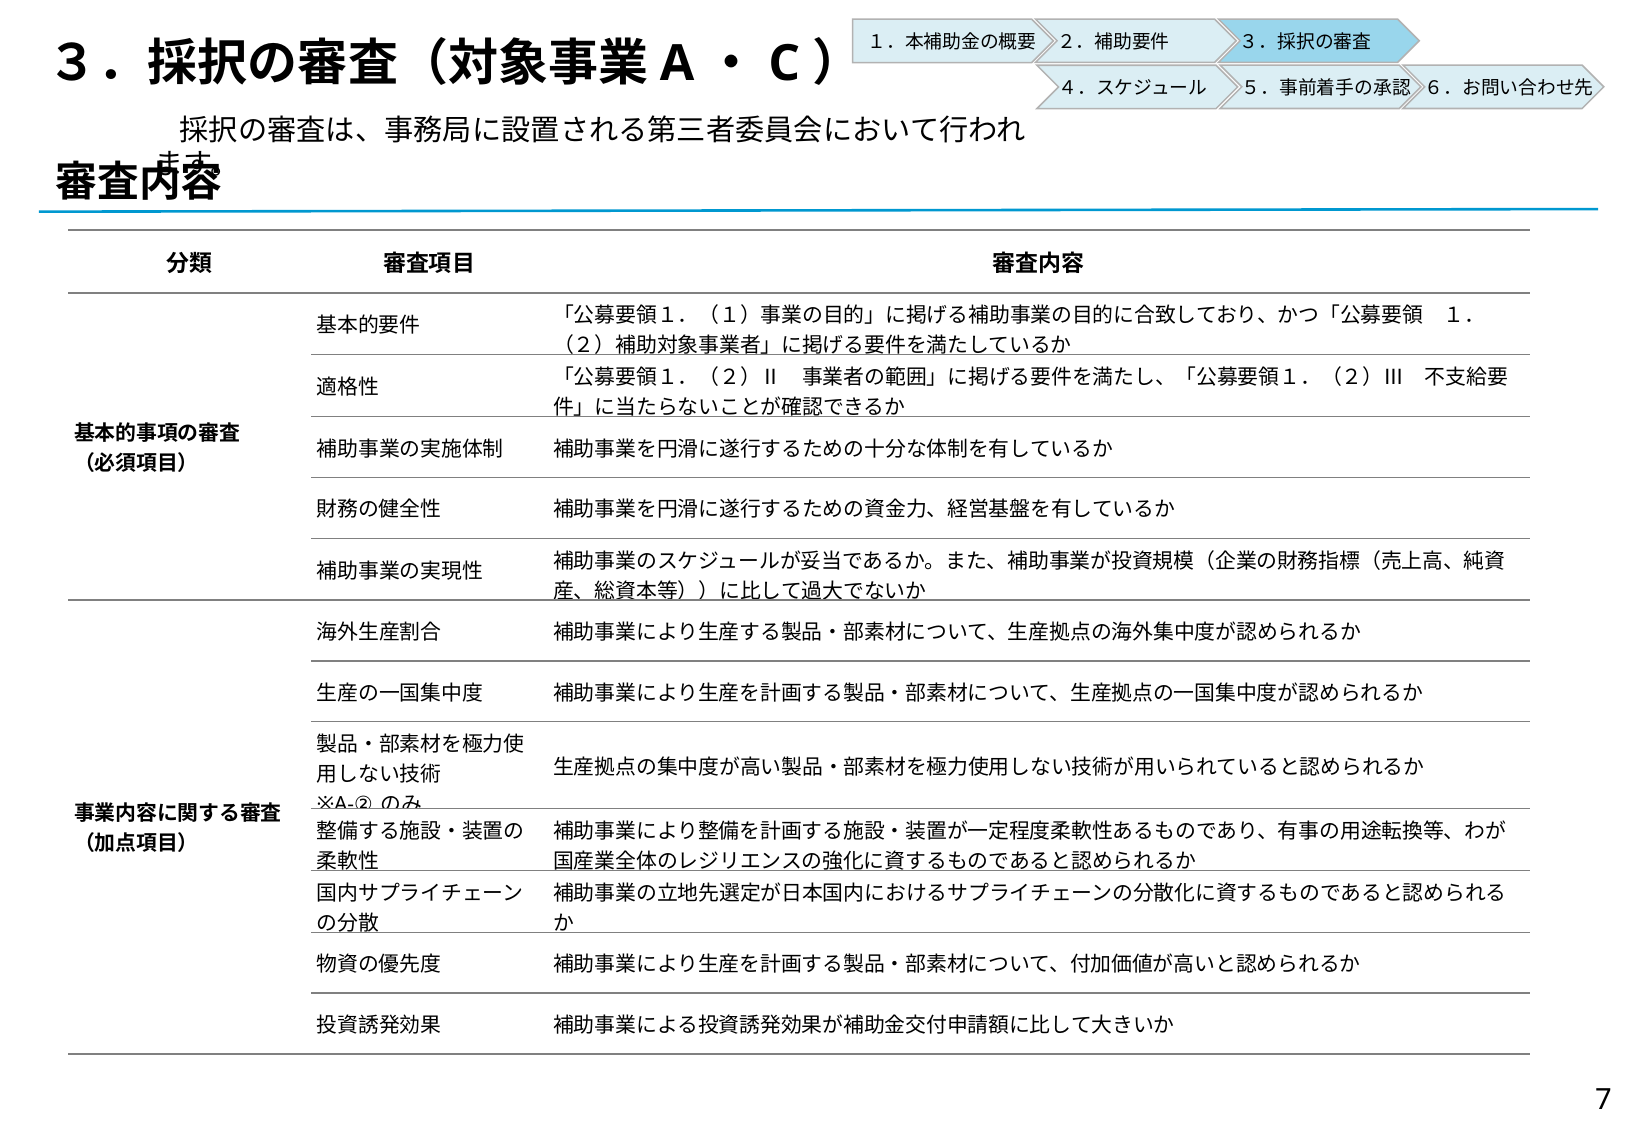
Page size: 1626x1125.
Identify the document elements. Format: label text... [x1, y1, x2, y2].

table_cell 適格性 [311, 355, 547, 416]
table_cell 補助事業を円滑に遂行するための資金力、経営基盤を有しているか [547, 478, 1530, 538]
table_cell 補助事業のスケジュールが妥当であるか。また、補助事業が投資規模（企業の財務指標（売上高、純資産、総資本等））に比して過大でないか [547, 539, 1530, 599]
table_cell 補助事業により整備を計画する施設・装置が一定程度柔軟性あるものであり、有事の用途転換等、わが国産業全体のレジリエンスの強化に資するものであると認められるか [547, 809, 1530, 870]
table_cell 補助事業の実施体制 [311, 417, 547, 477]
text_box 審査内容 [40, 146, 703, 208]
slide_number 6 [1247, 1070, 1625, 1125]
table_cell 補助事業の実現性 [311, 539, 547, 599]
text_box ５．事前着手の承認 [1220, 65, 1421, 109]
table_cell 基本的要件 [311, 294, 547, 354]
table_cell 補助事業を円滑に遂行するための十分な体制を有しているか [547, 417, 1530, 477]
title ３．採択の審査（対象事業A・C） [32, 23, 1593, 99]
table_cell 補助事業の立地先選定が日本国内におけるサプライチェーンの分散化に資するものであると認められるか [547, 871, 1530, 932]
text_box 採択の審査は、事務局に設置される第三者委員会において行われます。 [148, 103, 1035, 189]
table_header 審査項目 [311, 231, 547, 292]
table_cell 事業内容に関する審査（加点項目） [68, 601, 311, 1053]
text_box ３．採択の審査 [1218, 19, 1420, 63]
table_cell 「公募要領１．（２）Ⅱ 事業者の範囲」に掲げる要件を満たし、「公募要領１．（２）Ⅲ 不支給要件」に当たらないことが確認できるか [547, 355, 1530, 416]
table_cell 国内サプライチェーンの分散 [311, 871, 547, 932]
table_cell 海外生産割合 [311, 601, 547, 660]
table_cell 物資の優先度 [311, 933, 547, 992]
table_cell 基本的事項の審査 （必須項目） [68, 294, 311, 599]
table_cell 「公募要領１．（１）事業の目的」に掲げる補助事業の目的に合致しており、かつ「公募要領 １．（２）補助対象事業者」に掲げる要件を満たしているか [547, 294, 1530, 354]
table_cell 製品・部素材を極力使用しない技術 ※A-②のみ [311, 722, 547, 808]
table_cell 補助事業により生産を計画する製品・部素材について、付加価値が高いと認められるか [547, 933, 1530, 992]
table_cell 生産の一国集中度 [311, 662, 547, 721]
table_cell 補助事業により生産する製品・部素材について、生産拠点の海外集中度が認められるか [547, 601, 1530, 660]
text_box ６．お問い合わせ先 [1403, 65, 1604, 109]
text_box １．本補助金の概要 [852, 19, 1054, 63]
text_box ２．補助要件 [1035, 19, 1237, 63]
table_header 分類 [68, 231, 311, 292]
table_cell 整備する施設・装置の柔軟性 [311, 809, 547, 870]
table_header 審査内容 [547, 231, 1530, 292]
table_cell 生産拠点の集中度が高い製品・部素材を極力使用しない技術が用いられていると認められるか [547, 722, 1530, 808]
text_box ４．スケジュール [1036, 65, 1238, 109]
table_cell 補助事業により生産を計画する製品・部素材について、生産拠点の一国集中度が認められるか [547, 662, 1530, 721]
table_cell 財務の健全性 [311, 478, 547, 538]
table_cell 補助事業による投資誘発効果が補助金交付申請額に比して大きいか [547, 994, 1530, 1053]
table_cell 投資誘発効果 [311, 994, 547, 1053]
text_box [38, 208, 1599, 212]
